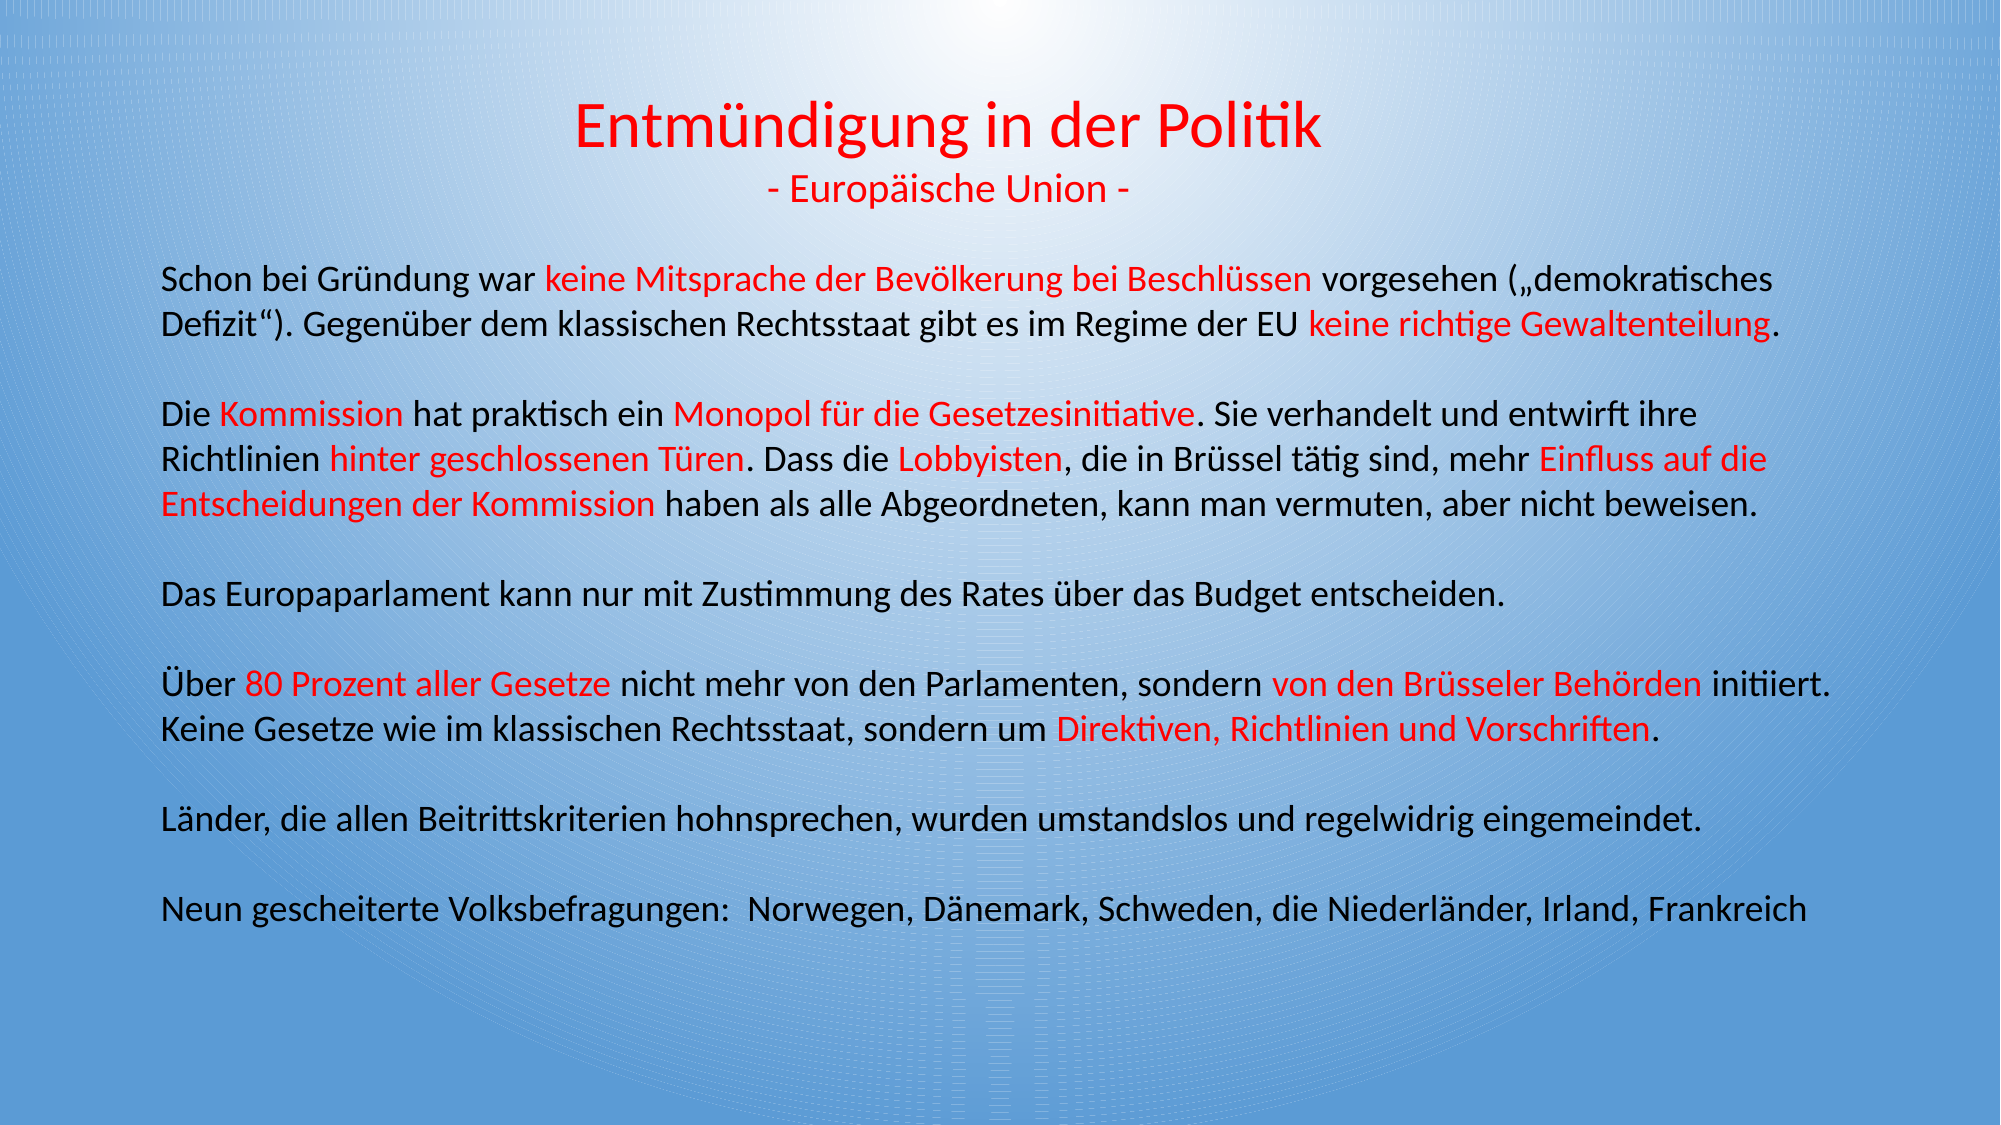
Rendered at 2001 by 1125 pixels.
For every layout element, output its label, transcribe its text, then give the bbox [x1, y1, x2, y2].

text_box Entmündigung in der Politik - Europäische Union - [279, 73, 1618, 218]
text_box Schon bei Gründung war keine Mitsprache der Bevölkerung bei Beschlüssen vorgesehen („demokratisches Defizit“). Gegenüber dem klassischen Rechtsstaat gibt es im Regime der EU keine richtige Gewaltenteilung. Die Kommission hat praktisch ein Monopol für die Gesetzesinitiative. Sie verhandelt und entwirft ihre Richtlinien hinter geschlossenen Türen. Dass die Lobbyisten, die in Brüssel tätig sind, mehr Einfluss auf die Entscheidungen der Kommission haben als alle Abgeordneten, kann man vermuten, aber nicht beweisen. Das Europaparlament kann nur mit Zustimmung des Rates über das Budget entscheiden. Über 80 Prozent aller Gesetze nicht mehr von den Parlamenten, sondern von den Brüsseler Behörden initiiert. Keine Gesetze wie im klassischen Rechtsstaat, sondern um Direktiven, Richtlinien und Vorschriften. Länder, die allen Beitrittskriterien hohnsprechen, wurden umstandslos und regelwidrig eingemeindet. Neun gescheiterte Volksbefragungen: Norwegen, Dänemark, Schweden, die Niederländer, Irland, Frankreich [146, 247, 1852, 1072]
